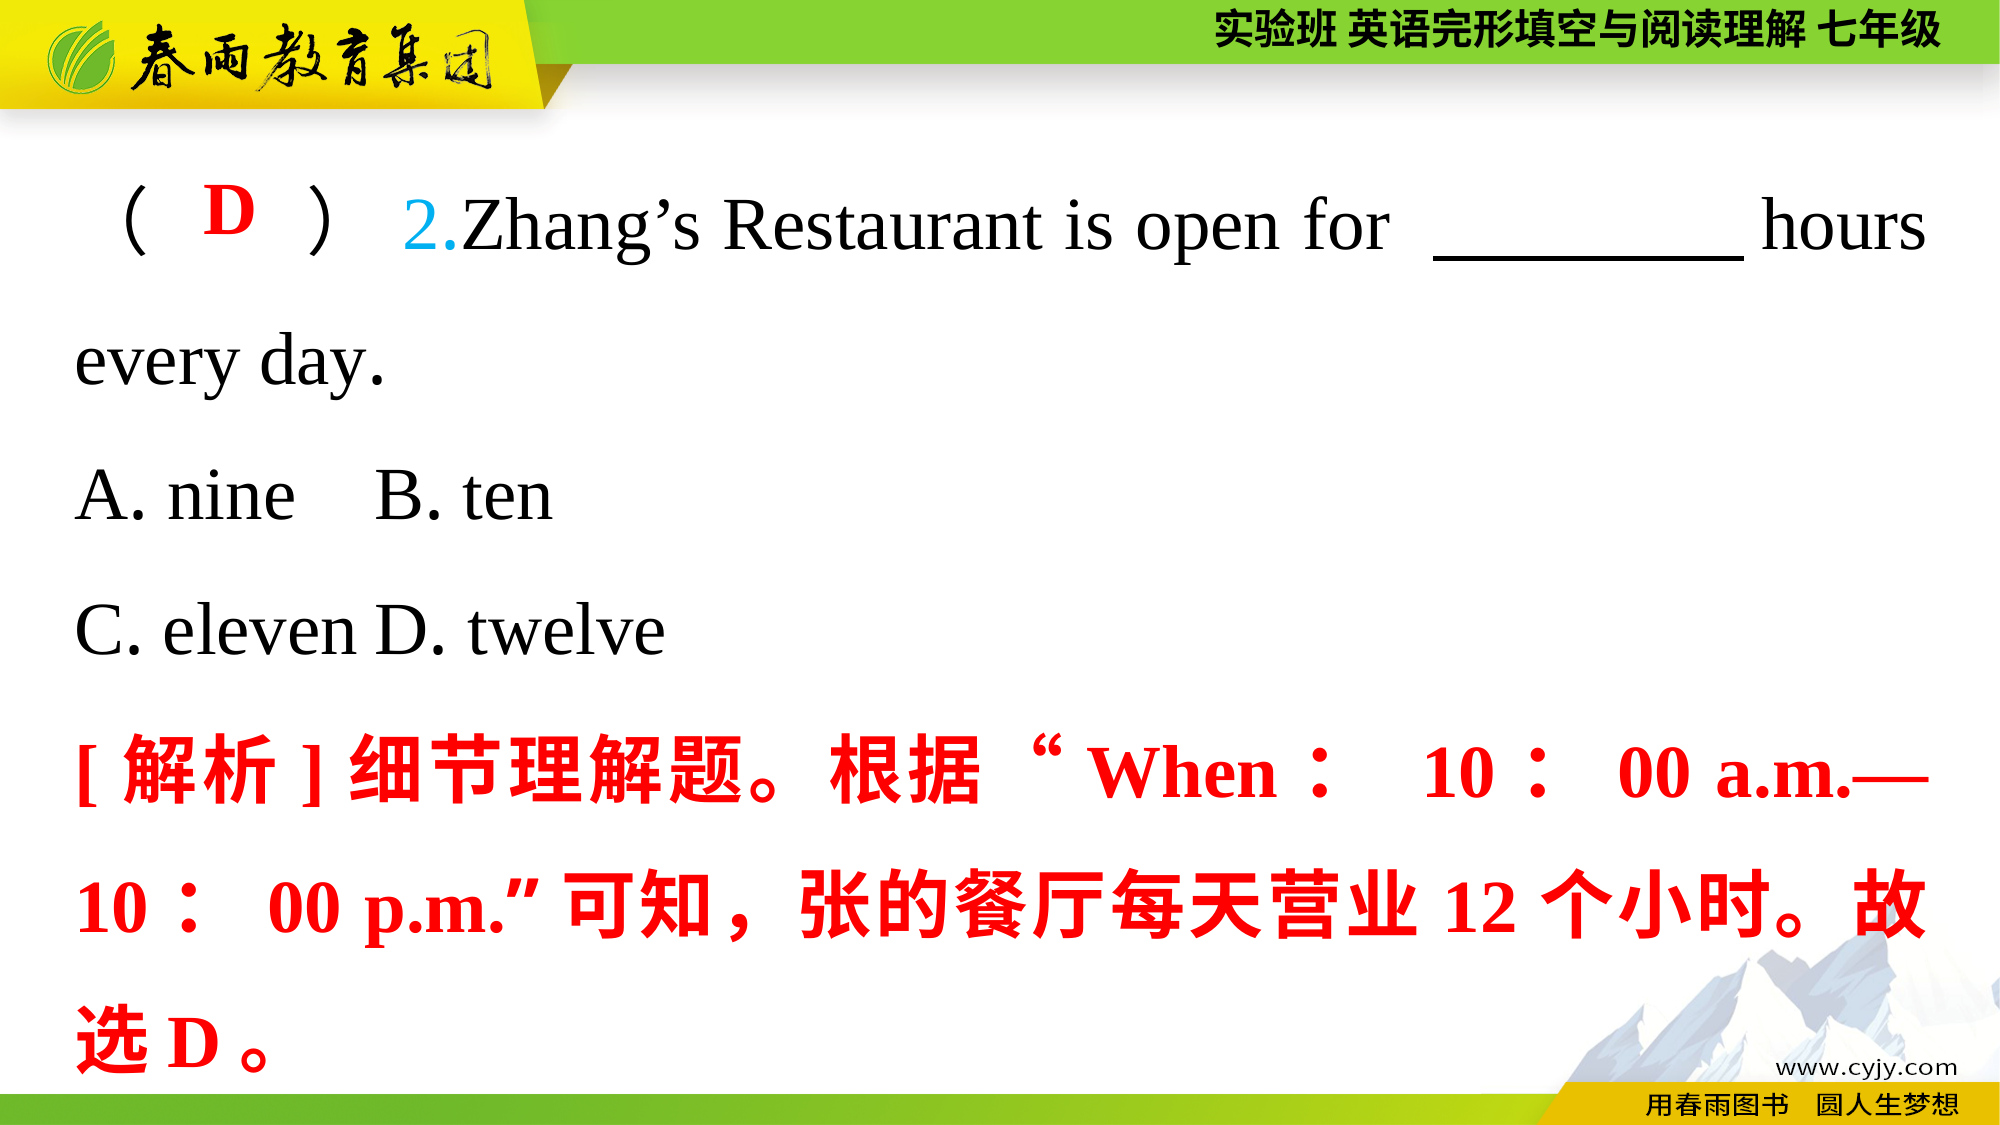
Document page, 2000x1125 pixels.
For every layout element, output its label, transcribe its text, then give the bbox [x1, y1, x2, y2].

text_box D [188, 152, 273, 258]
list （ ）2.Zhang’s Restaurant is open for hours every day. A. nine B. ten C. eleven D. twelve [59, 122, 1944, 666]
picture [0, 0, 2000, 1125]
text_box [解析]细节理解题。根据“When： 10：00 a.m.—10：00 p.m.”可知，张的餐厅每天营业12个小时。故选D。 [59, 669, 1944, 1090]
